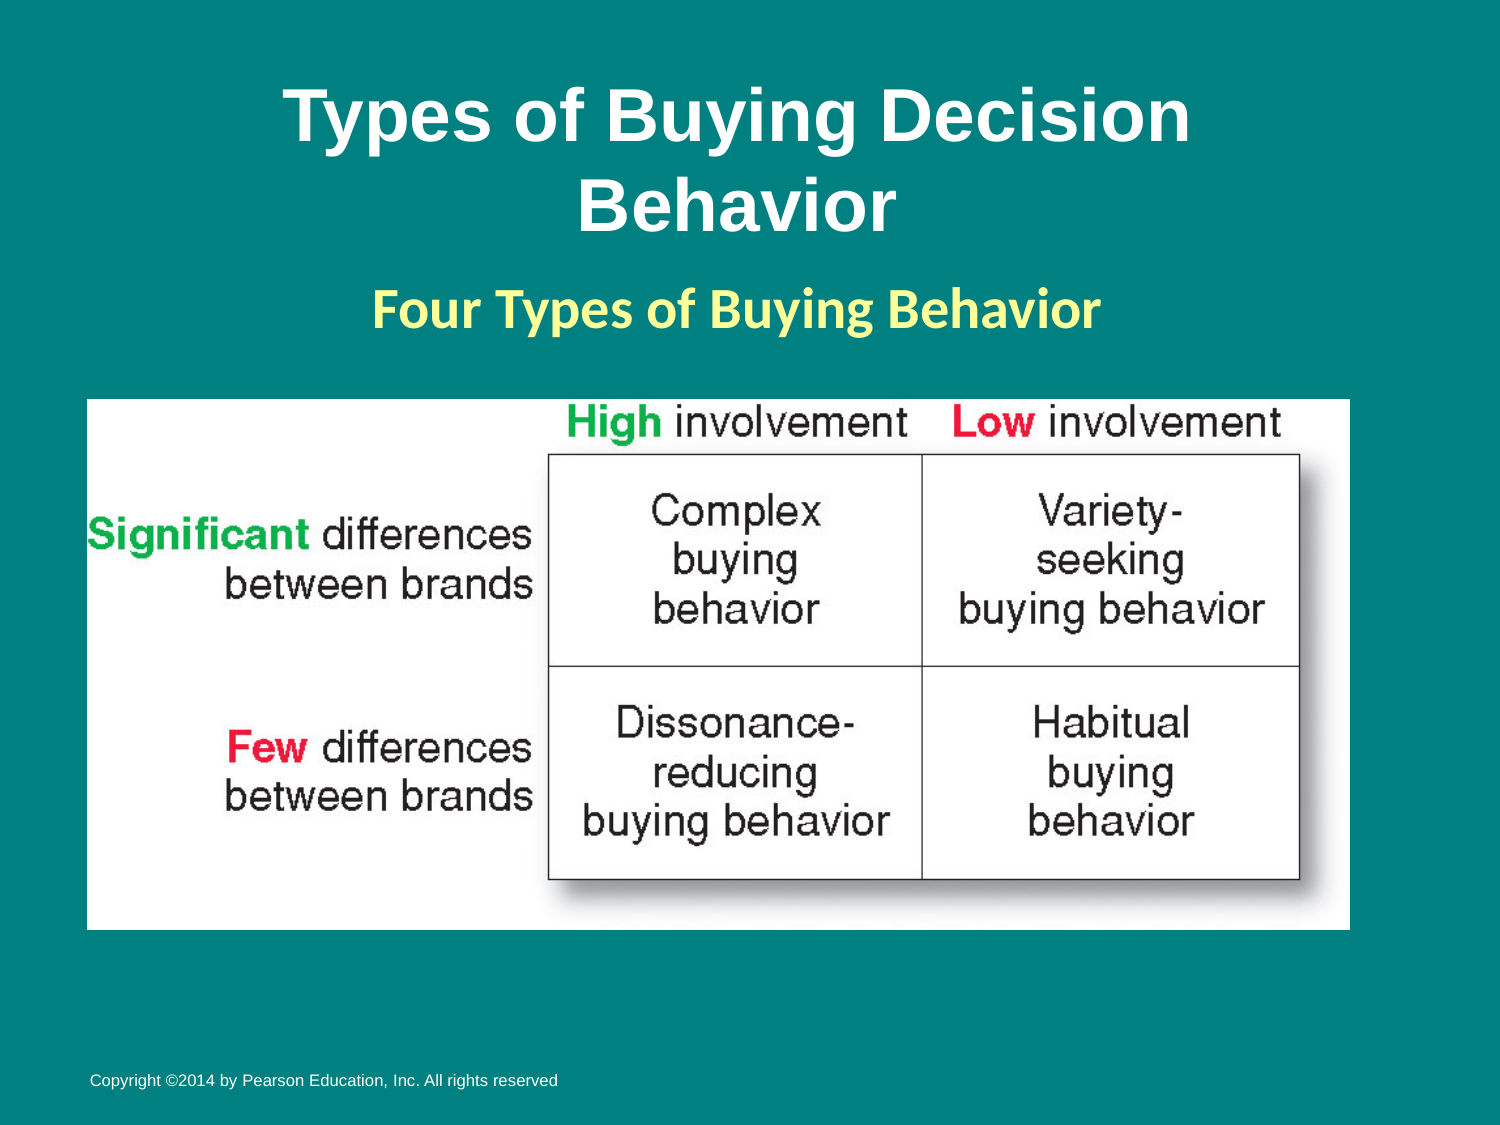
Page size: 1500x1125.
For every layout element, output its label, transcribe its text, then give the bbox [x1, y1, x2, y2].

picture [87, 399, 1351, 931]
list Four Types of Buying Behavior [149, 262, 1326, 326]
title Types of Buying Decision Behavior [99, 62, 1376, 251]
text_box Copyright ©2014 by Pearson Education, Inc. All rights reserved [74, 1062, 825, 1098]
